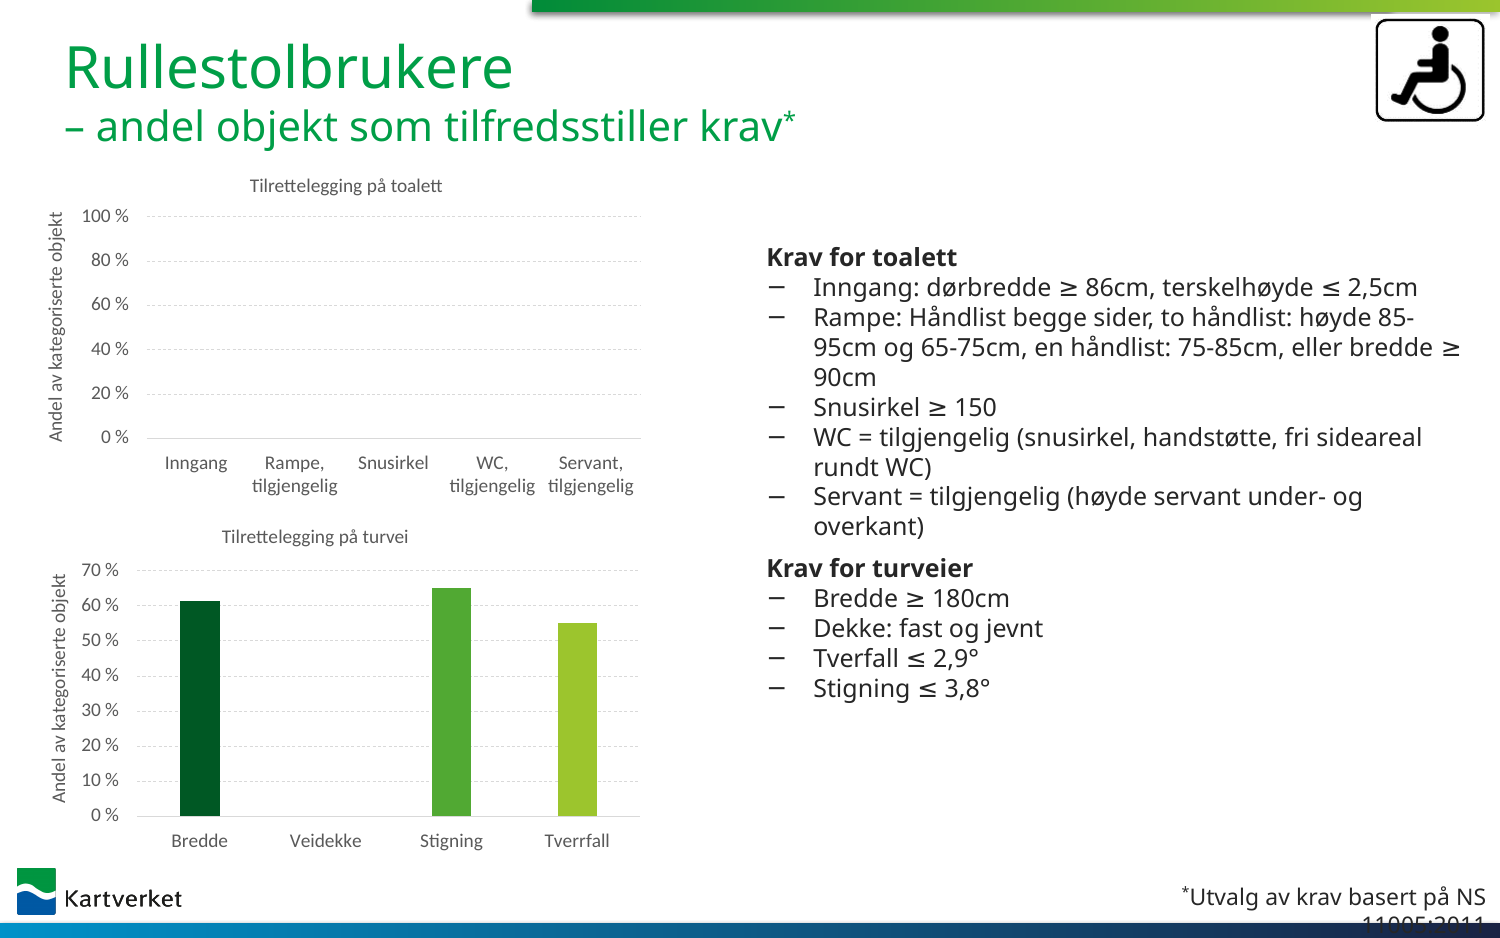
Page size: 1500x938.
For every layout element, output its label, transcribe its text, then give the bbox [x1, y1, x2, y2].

picture [1371, 13, 1491, 127]
text_box Krav for turveier Bredde ≥ 180cm Dekke: fast og jevnt Tverfall ≤ 2,9° Stigning ≤ 3,8° [751, 545, 1483, 710]
text_box Rullestolbrukere – andel objekt som tilfredsstiller krav* [49, 14, 1431, 158]
picture [41, 166, 652, 505]
text_box *Utvalg av krav basert på NS 11005:2011 [1068, 873, 1500, 938]
text_box Krav for toalett Inngang: dørbredde ≥ 86cm, terskelhøyde ≤ 2,5cm Rampe: Håndlist begge sider, to håndlist: høyde 85-95cm og 65-75cm, en håndlist: 75-85cm, eller bredde ≥ 90cm Snusirkel ≥ 150 WC = tilgjengelig (snusirkel, handstøtte, fri sideareal rundt WC) Servant = tilgjengelig (høyde servant under- og overkant) [751, 234, 1483, 545]
picture [41, 520, 652, 859]
